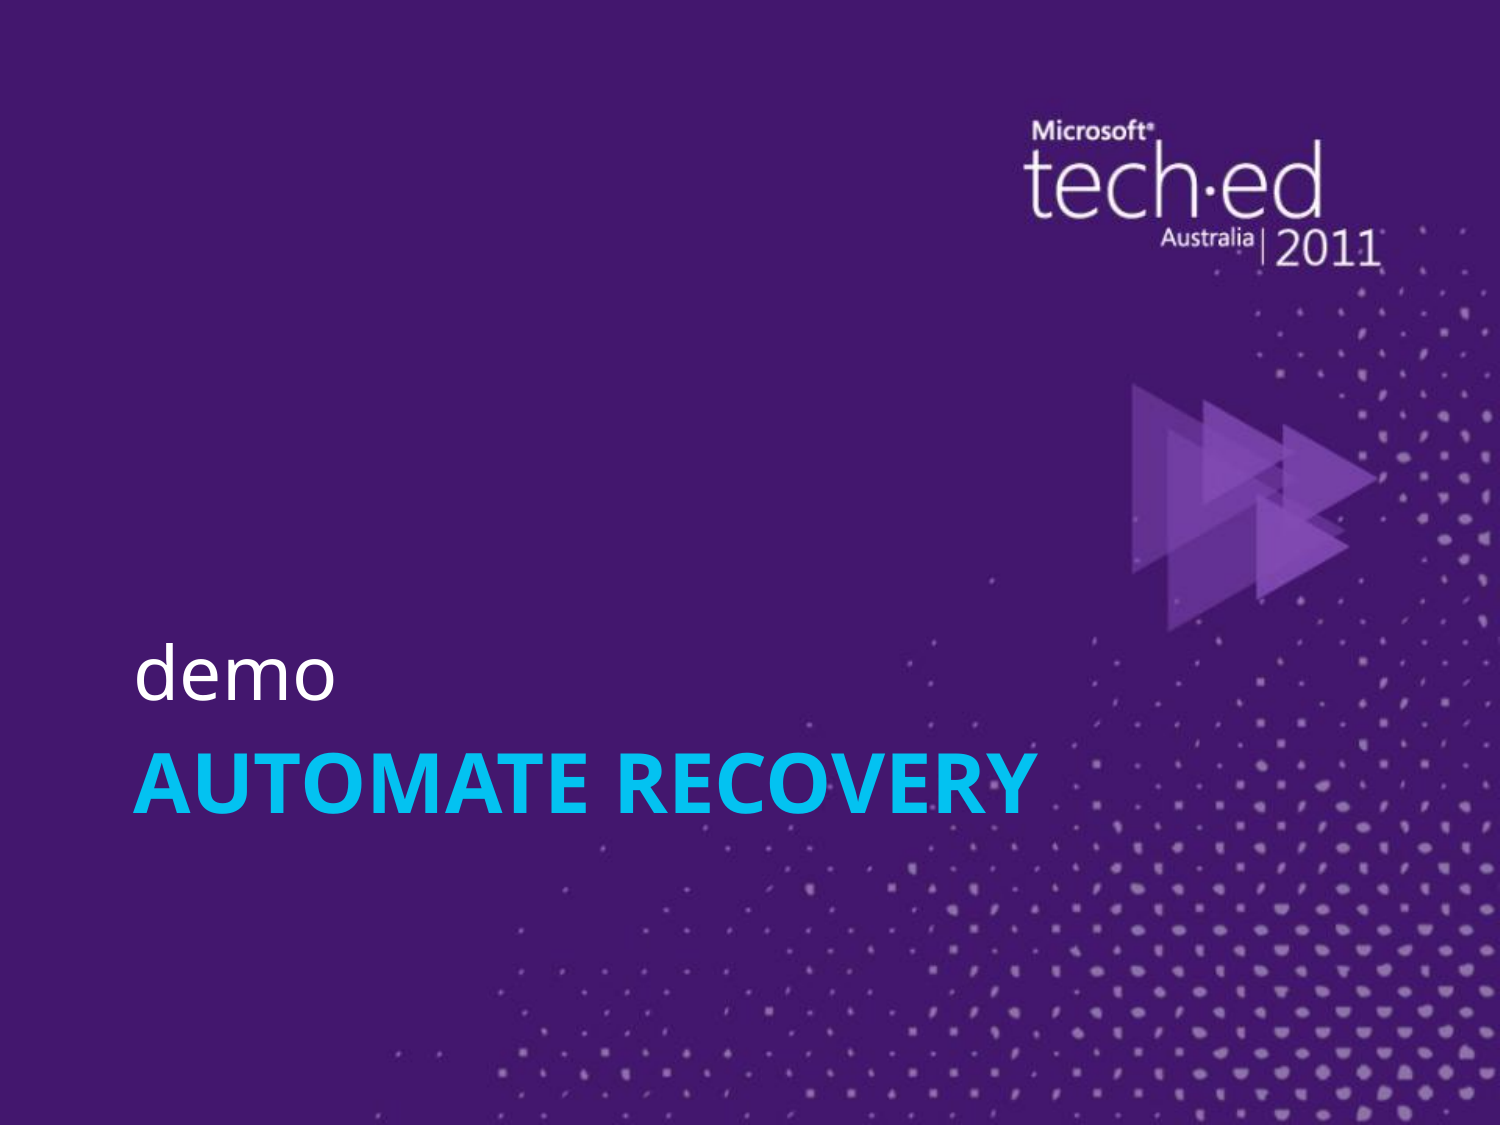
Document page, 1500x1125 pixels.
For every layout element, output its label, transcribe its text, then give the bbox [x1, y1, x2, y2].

picture [0, 0, 1500, 1125]
title Automate Recovery [118, 723, 1394, 947]
list demo [118, 476, 1394, 723]
